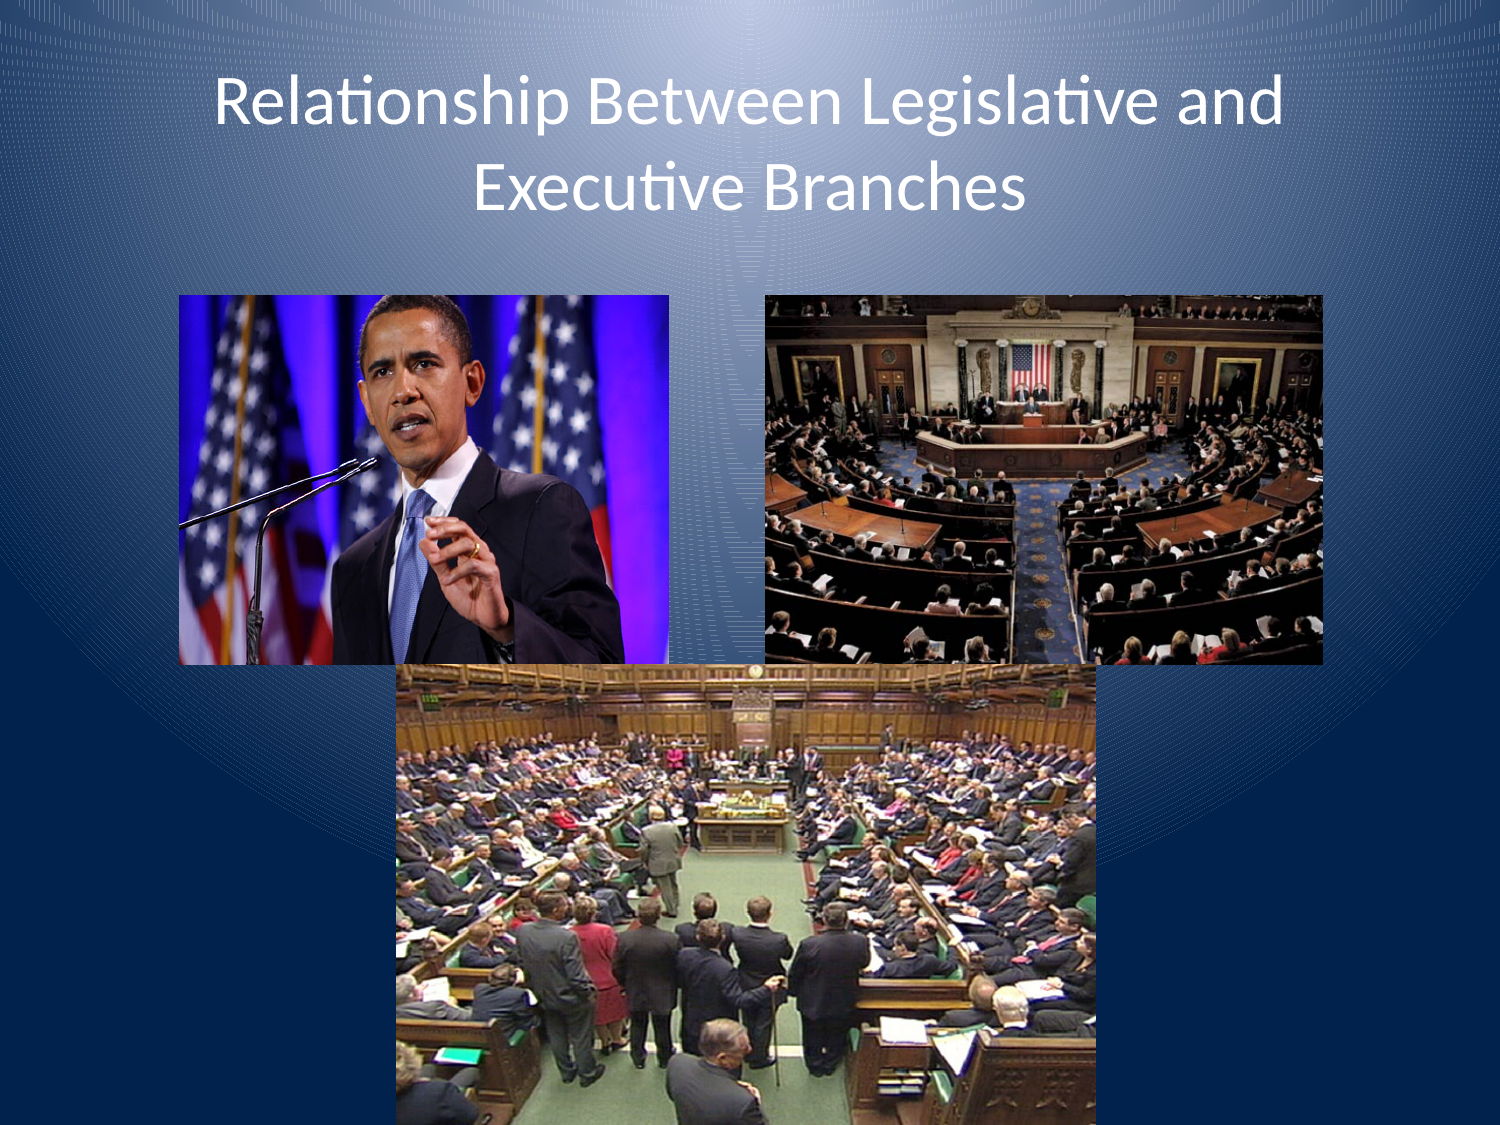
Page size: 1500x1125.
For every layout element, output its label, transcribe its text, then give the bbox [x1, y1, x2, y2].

title Relationship Between Legislative and Executive Branches [75, 45, 1425, 233]
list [126, 295, 722, 665]
picture [396, 295, 1324, 1125]
